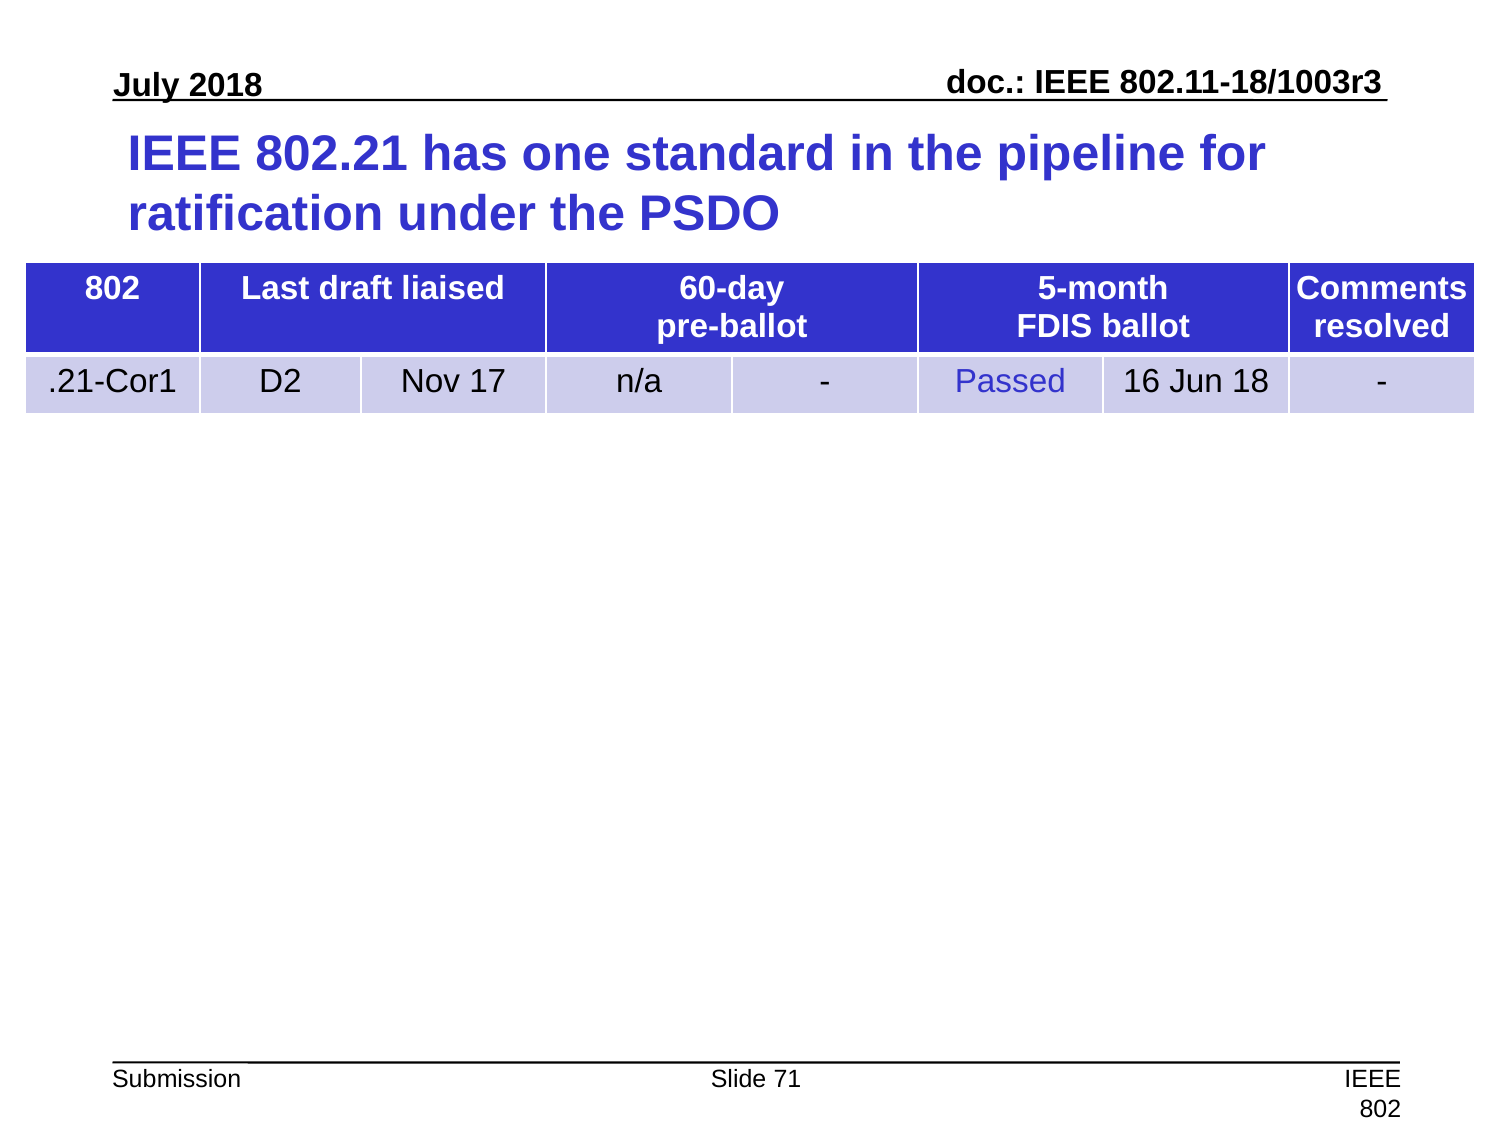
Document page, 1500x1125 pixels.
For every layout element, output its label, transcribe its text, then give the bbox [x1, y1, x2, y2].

table_cell 16 Jun 18 [1104, 357, 1288, 413]
table_cell .21-Cor1 [26, 357, 199, 413]
table_header 60-day pre-ballot [547, 263, 917, 352]
table_cell Passed [919, 357, 1102, 413]
table_header 802 [26, 263, 199, 352]
table_header Comments resolved [1290, 263, 1474, 352]
table_header Last draft liaised [201, 263, 545, 352]
table_cell - [733, 357, 917, 413]
table_cell D2 [201, 357, 360, 413]
table_cell Nov 17 [362, 357, 545, 413]
slide_number Slide 71 [709, 1061, 803, 1093]
table_cell - [1290, 357, 1474, 413]
footer IEEE 802 [1320, 1061, 1402, 1093]
title IEEE 802.21 has one standard in the pipeline for ratification under the PSDO [112, 112, 1388, 262]
table_cell n/a [547, 357, 731, 413]
table_header 5-month FDIS ballot [919, 263, 1288, 352]
